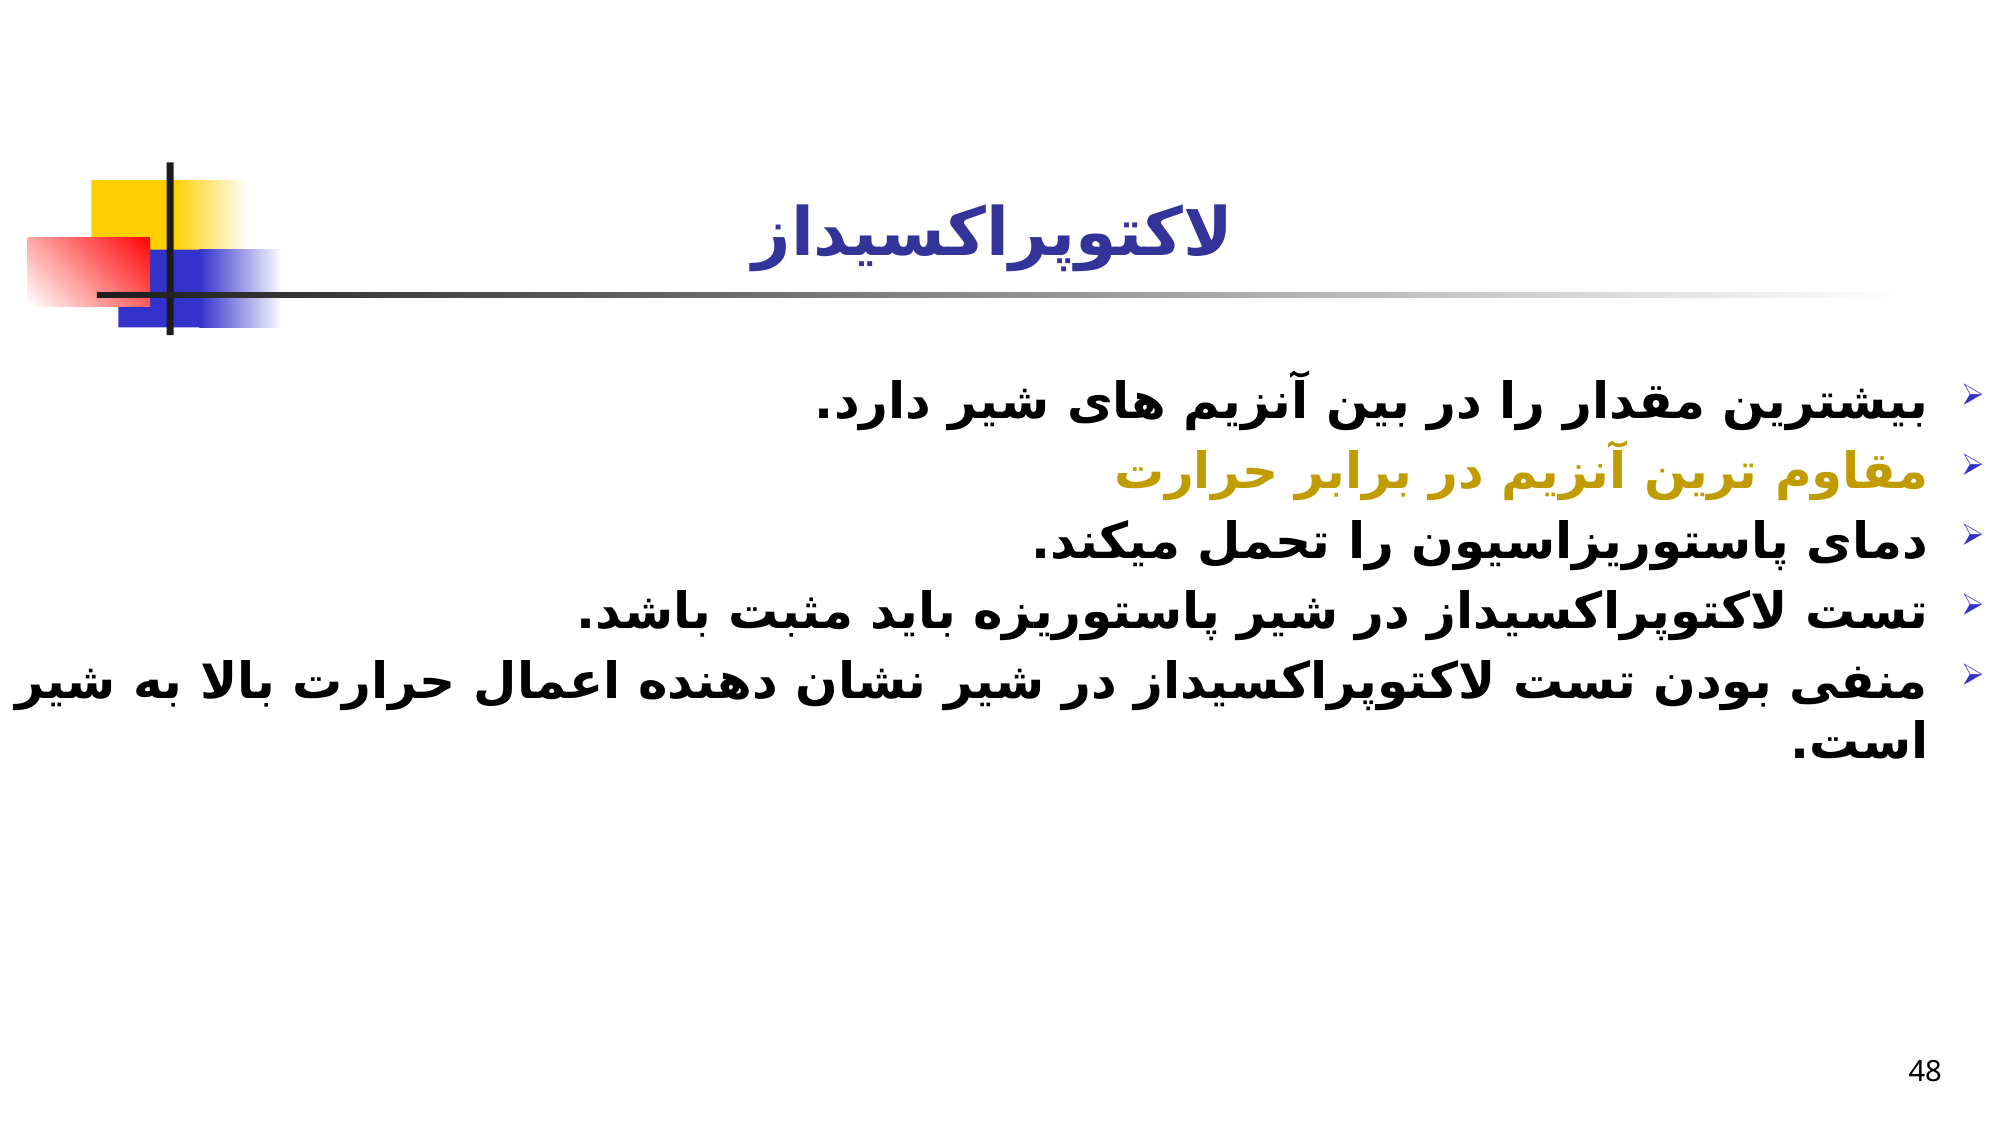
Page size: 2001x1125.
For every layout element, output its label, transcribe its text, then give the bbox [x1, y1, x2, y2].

list بیشترین مقدار را در بین آنزیم های شیر دارد. مقاوم ترین آنزیم در برابر حرارت دمای پاستوریزاسیون را تحمل میکند. تست لاکتوپراکسیداز در شیر پاستوریزه باید مثبت باشد. منفی بودن تست لاکتوپراکسیداز در شیر نشان دهنده اعمال حرارت بالا به شیر است. [0, 220, 2000, 1100]
title لاکتوپراکسیداز [140, 126, 1846, 220]
